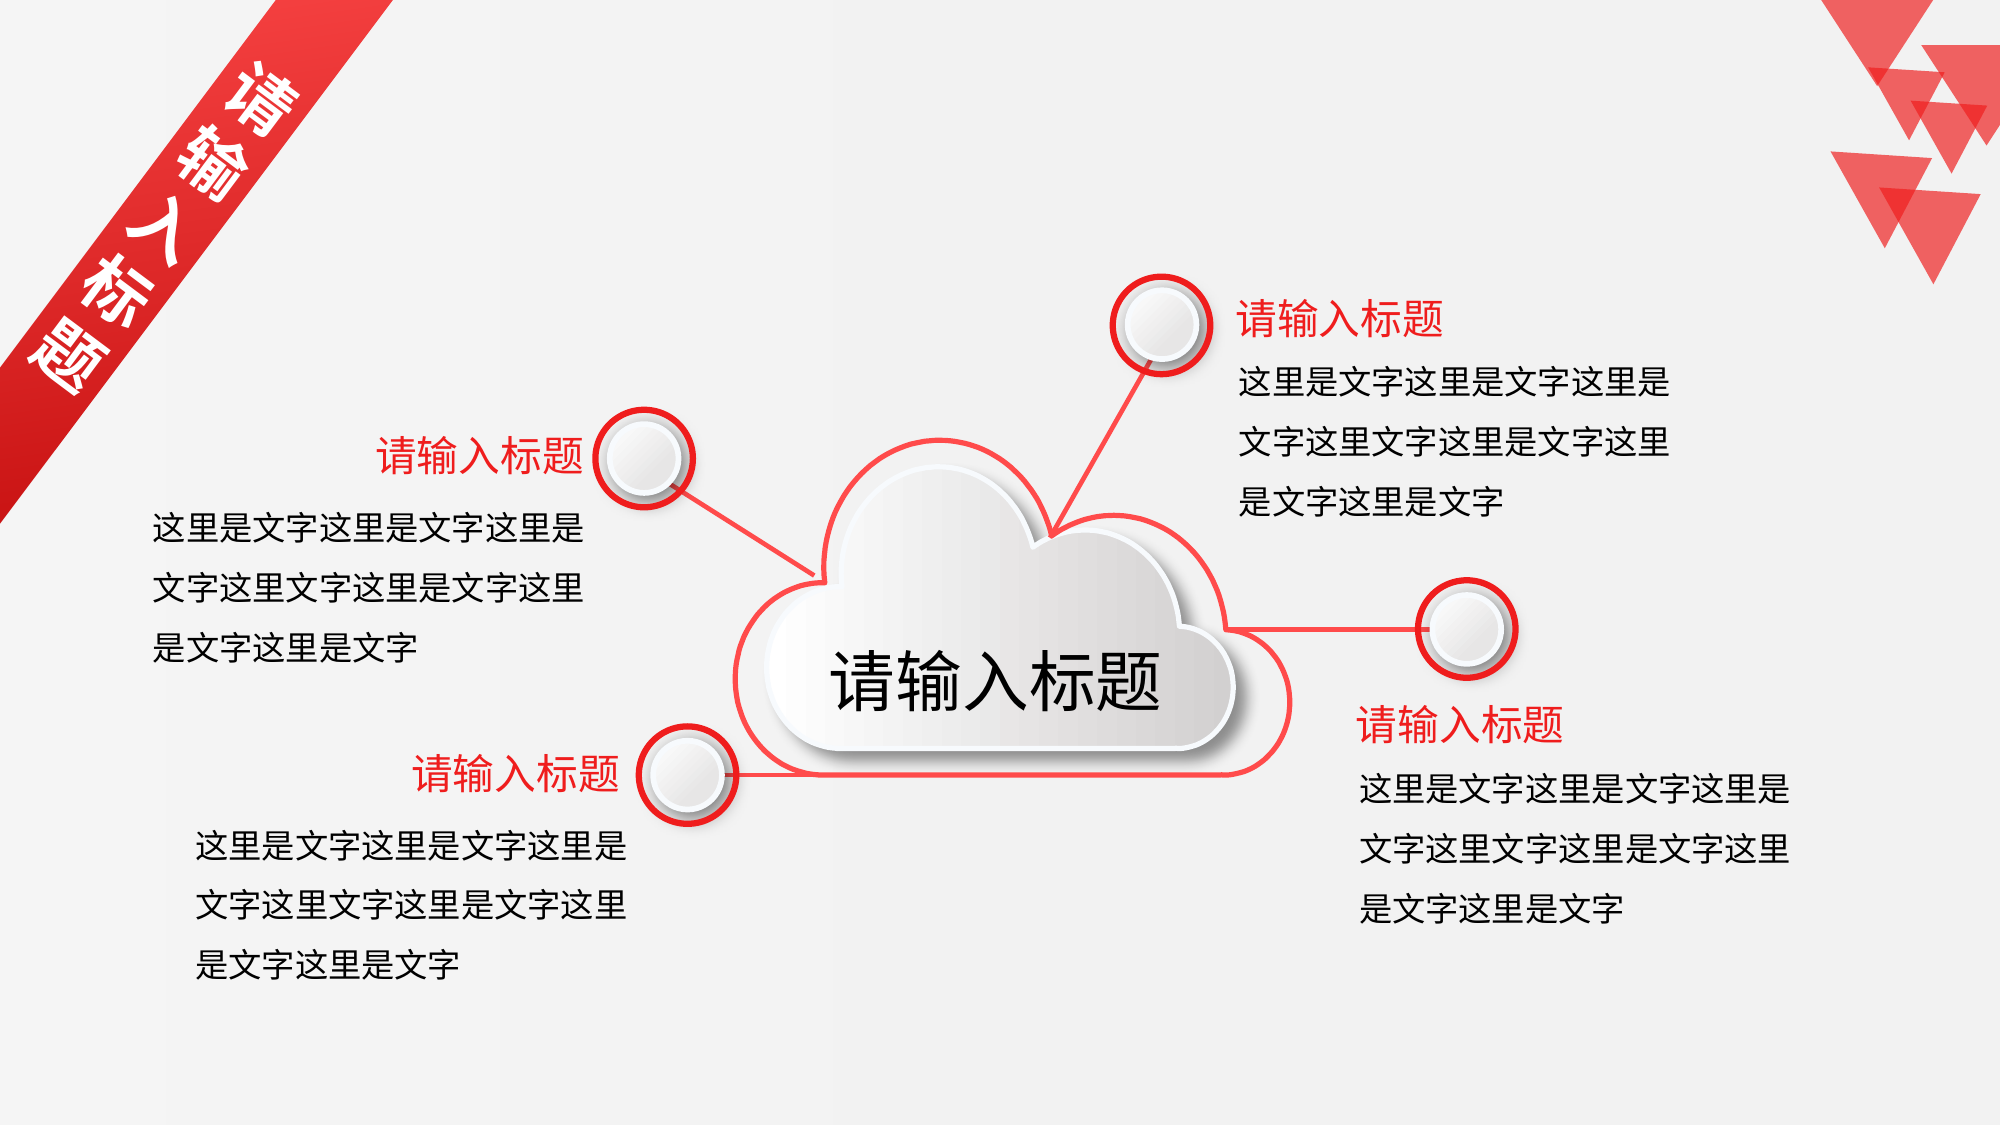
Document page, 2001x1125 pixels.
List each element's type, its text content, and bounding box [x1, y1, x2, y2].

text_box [642, 466, 815, 576]
text_box 这里是文字这里是文字这里是文字这里文字这里是文字这里是文字这里是文字 [138, 479, 611, 674]
text_box [1828, 150, 1934, 251]
text_box [594, 408, 694, 509]
text_box 请输入标题 [1220, 285, 1460, 350]
text_box 请输入标题 [1341, 691, 1580, 757]
text_box [735, 440, 1290, 776]
text_box [1416, 579, 1517, 679]
text_box 请输入标题 [0, 0, 395, 526]
text_box 请输入标题 [360, 421, 599, 487]
text_box [1878, 67, 1942, 143]
text_box 这里是文字这里是文字这里是文字这里文字这里是文字这里是文字这里是文字 [1224, 334, 1697, 529]
text_box 请输入标题 [814, 632, 1189, 728]
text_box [1049, 344, 1160, 538]
text_box 请输入标题 [396, 740, 635, 806]
text_box 这里是文字这里是文字这里是文字这里文字这里是文字这里是文字这里是文字 [180, 797, 653, 992]
text_box [1919, 44, 2000, 148]
text_box [1877, 186, 1983, 287]
text_box [1819, 0, 1935, 88]
text_box [1111, 275, 1212, 376]
text_box 这里是文字这里是文字这里是文字这里文字这里是文字这里是文字这里是文字 [1344, 740, 1817, 936]
text_box [637, 725, 738, 825]
text_box [1908, 99, 1989, 176]
